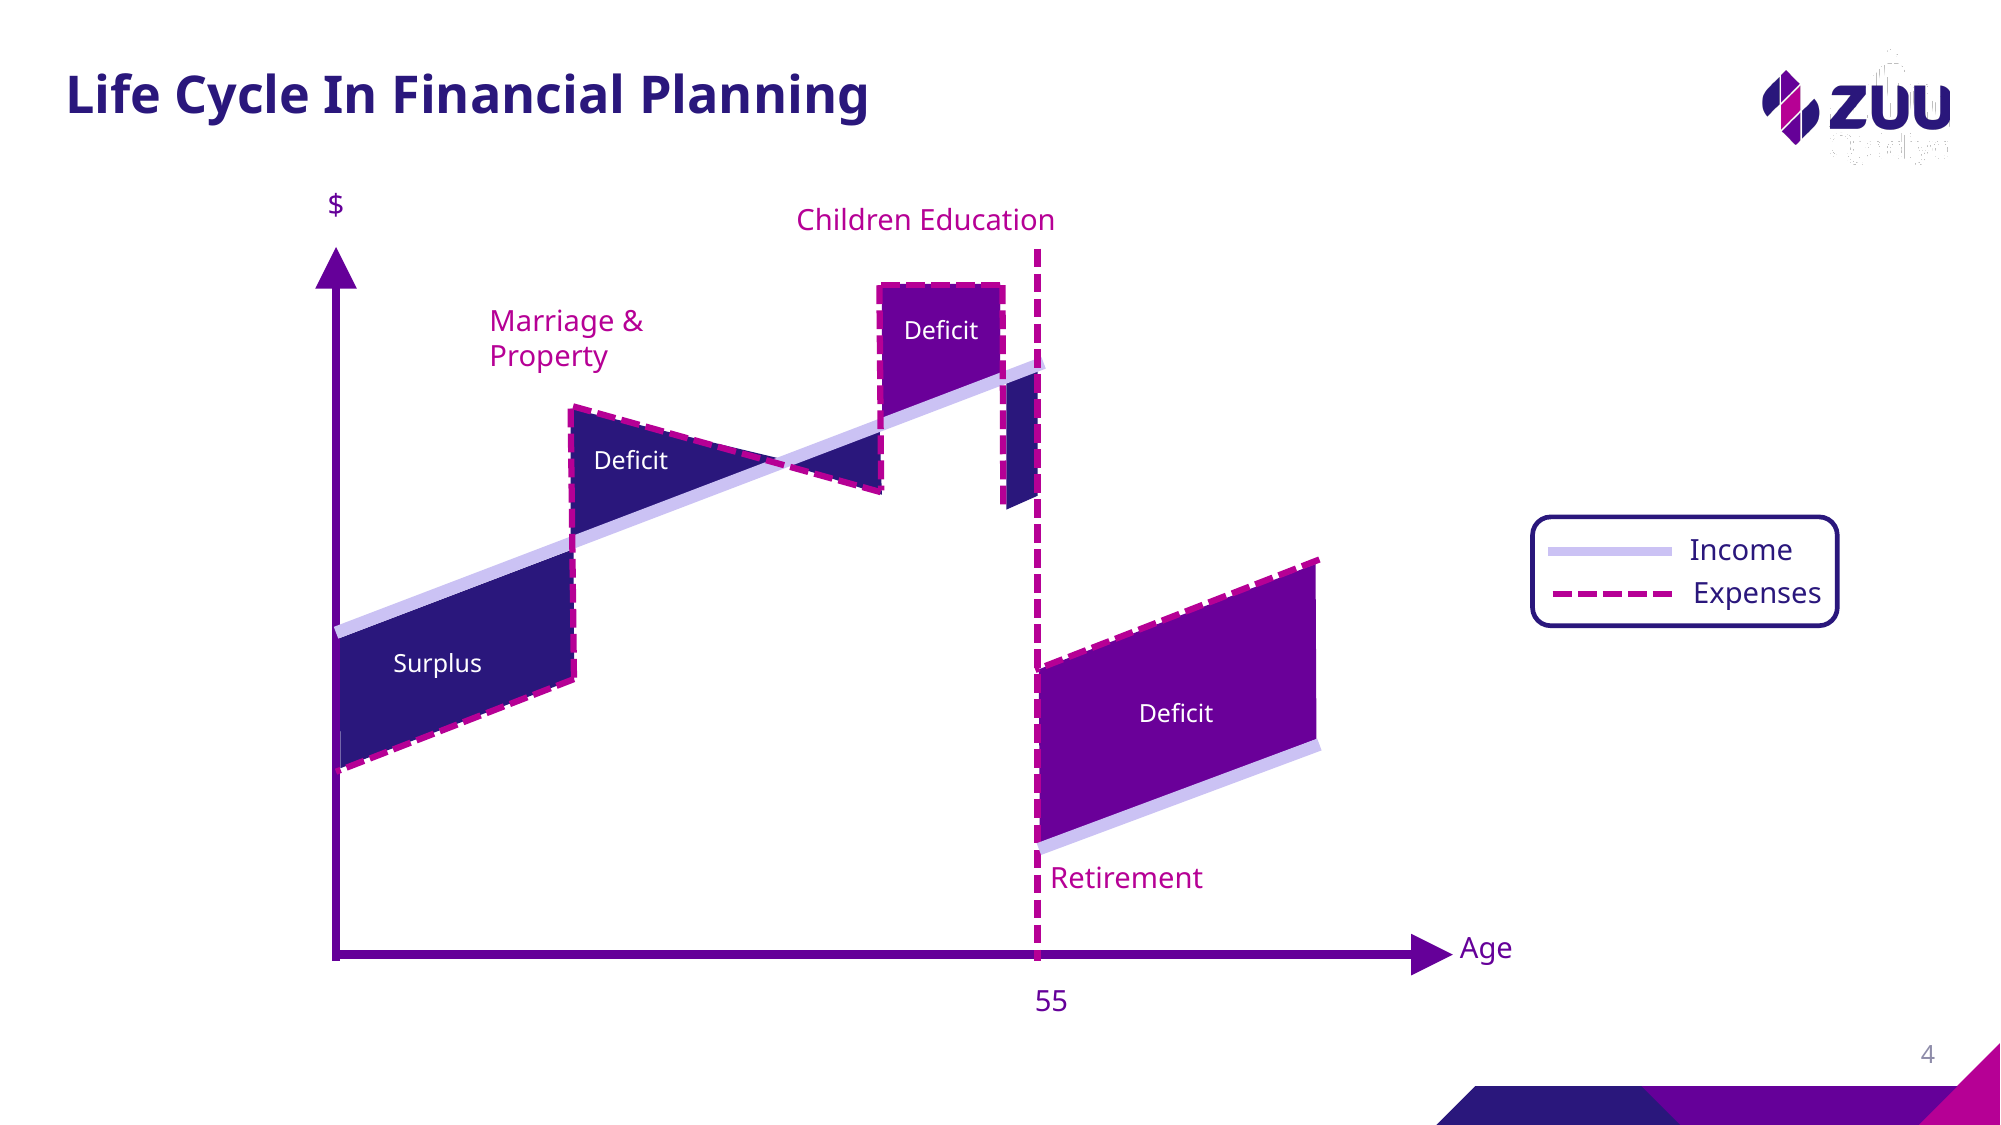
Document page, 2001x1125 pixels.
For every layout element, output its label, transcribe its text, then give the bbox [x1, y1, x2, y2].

slide_number 4 [1500, 1039, 1950, 1073]
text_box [267, 179, 1582, 1026]
title Life Cycle In Financial Planning [50, 50, 1950, 145]
text_box Expenses [1678, 567, 1858, 618]
text_box [1582, 515, 1839, 627]
text_box Income [1674, 523, 1809, 574]
